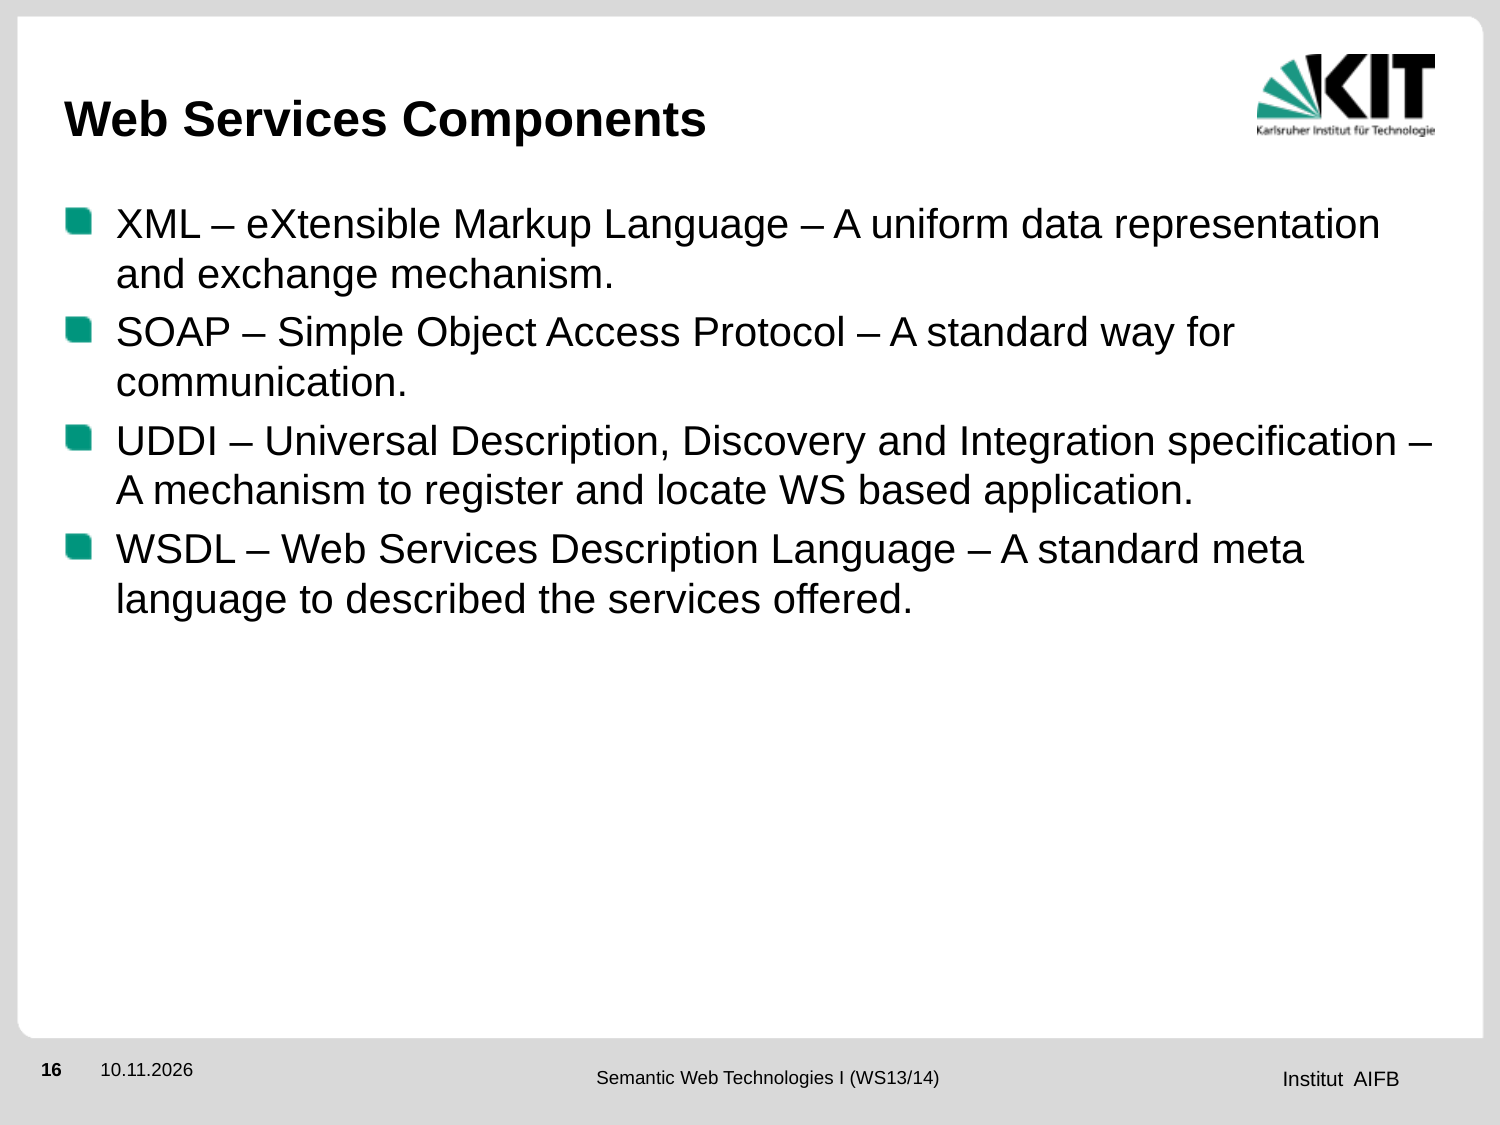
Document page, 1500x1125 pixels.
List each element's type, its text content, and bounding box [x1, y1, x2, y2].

list XML – eXtensible Markup Language – A uniform data representation and exchange mechanism. SOAP – Simple Object Access Protocol – A standard way for communication. UDDI – Universal Description, Discovery and Integration specification – A mechanism to register and locate WS based application. WSDL – Web Services Description Language – A standard meta language to described the services offered. [64, 196, 1436, 1000]
picture [0, 0, 1500, 1125]
title Web Services Components [64, 54, 1198, 147]
